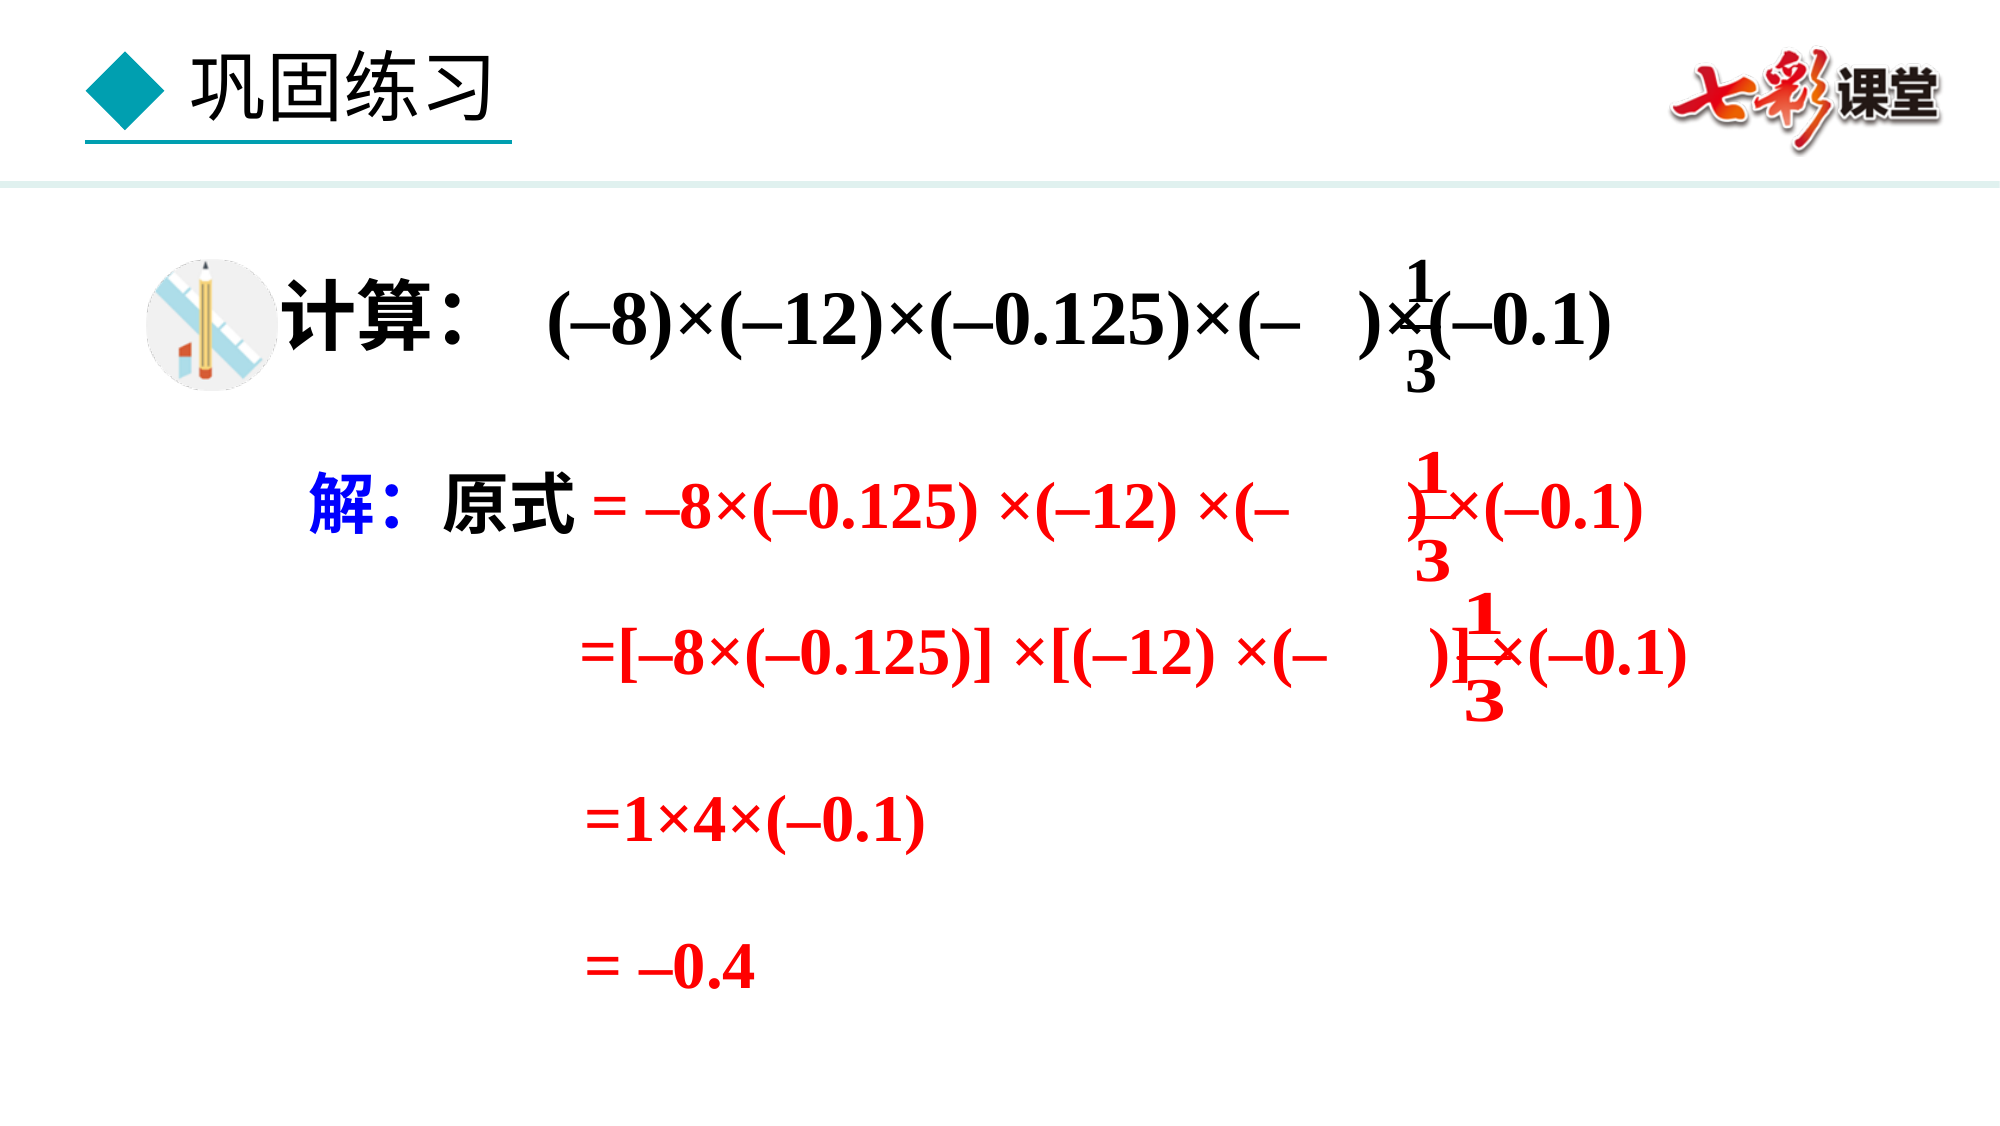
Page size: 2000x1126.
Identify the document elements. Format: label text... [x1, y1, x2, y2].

picture [1666, 42, 1948, 157]
picture [146, 259, 264, 391]
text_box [564, 579, 1909, 730]
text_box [264, 242, 1827, 409]
text_box = –0.4 [564, 912, 1930, 1013]
text_box =1×4×(–0.1) [564, 764, 1930, 865]
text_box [293, 439, 1827, 590]
